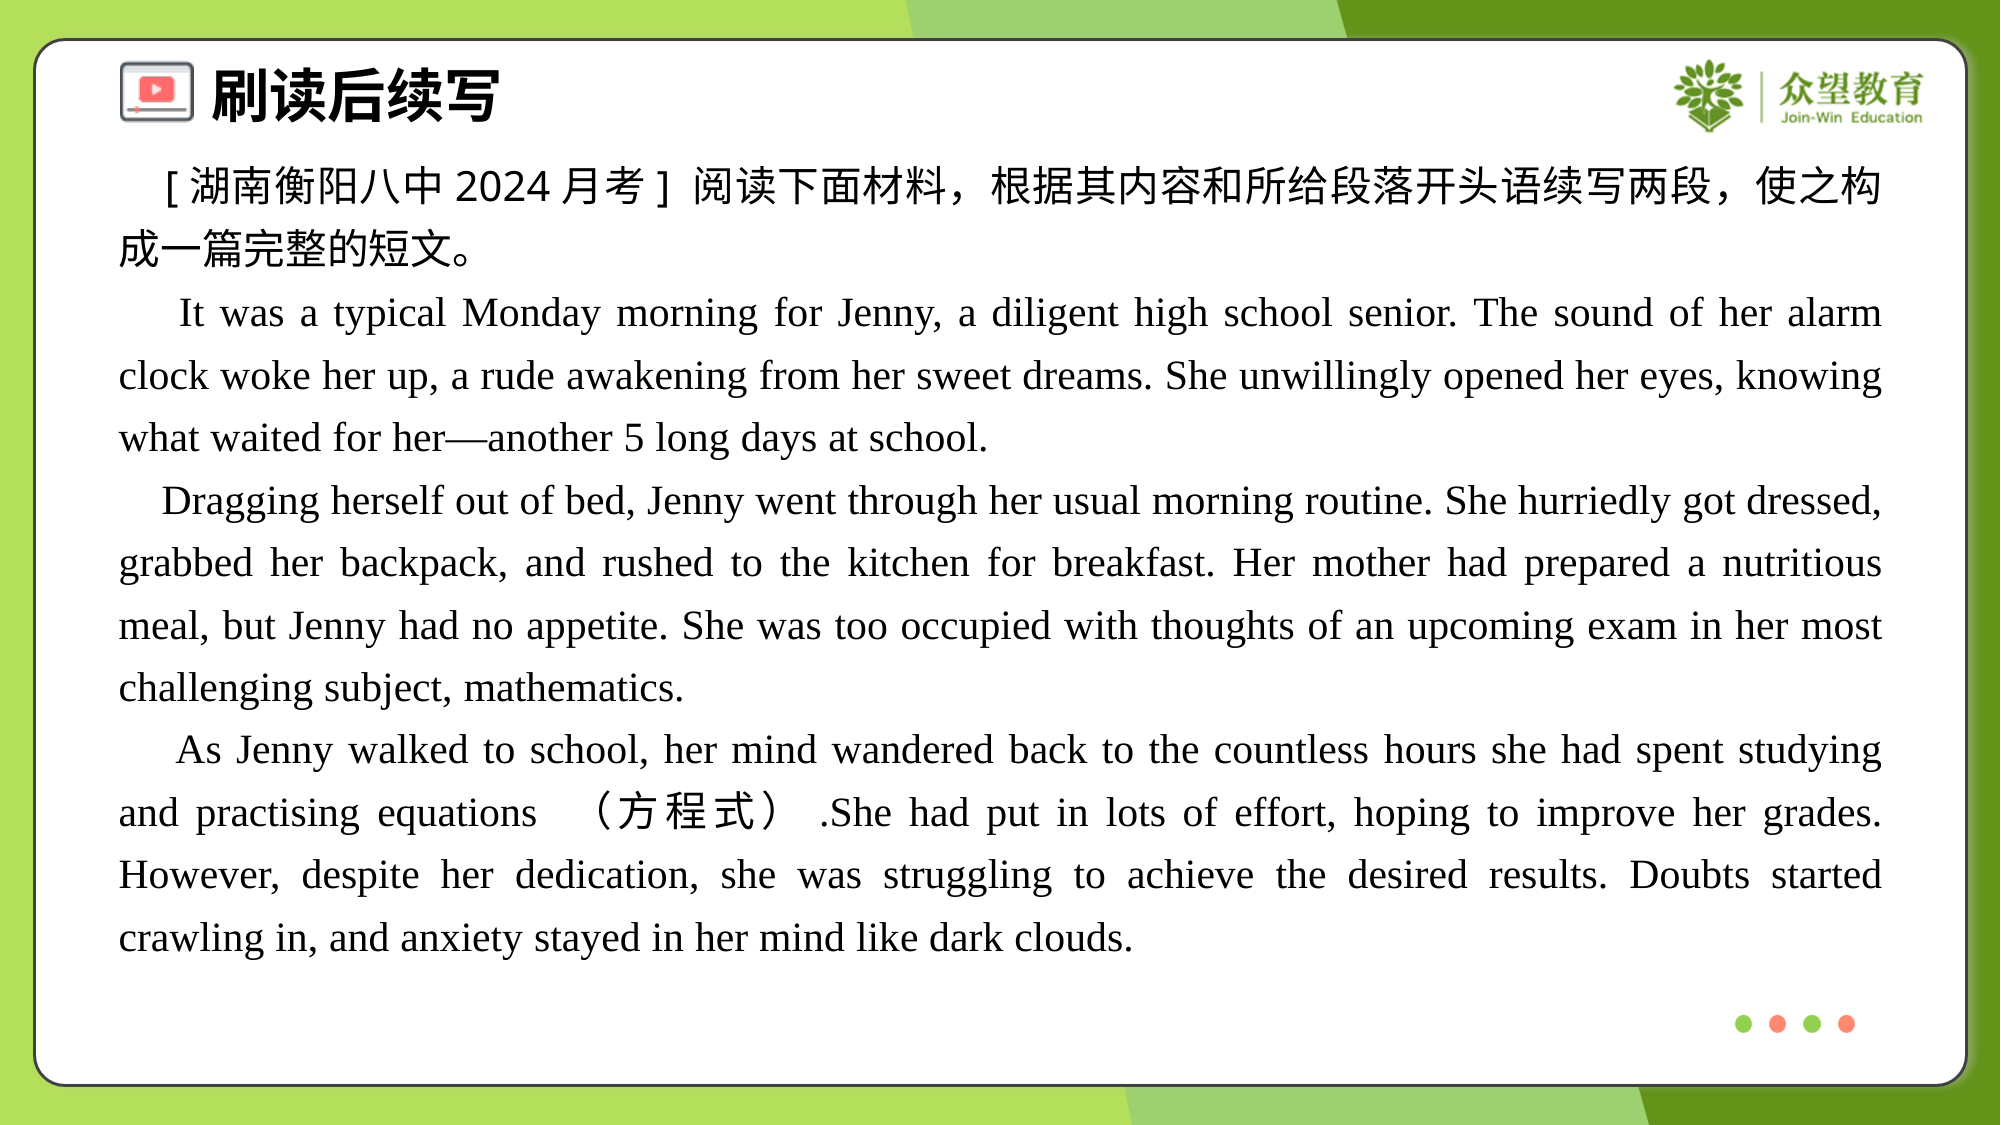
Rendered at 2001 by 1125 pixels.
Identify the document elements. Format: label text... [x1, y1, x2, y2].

text_box [湖南衡阳八中2024月考] 阅读下面材料，根据其内容和所给段落开头语续写两段，使之构成一篇完整的短文。 It was a typical Monday morning for Jenny, a diligent high school senior. The sound of her alarm clock woke her up, a rude awakening from her sweet dreams. She unwillingly opened her eyes, knowing what waited for her—another 5 long days at school. Dragging herself out of bed, Jenny went through her usual morning routine. She hurriedly got dressed, grabbed her backpack, and rushed to the kitchen for breakfast. Her mother had prepared a nutritious meal, but Jenny had no appetite. She was too occupied with thoughts of an upcoming exam in her most challenging subject, mathematics. As Jenny walked to school, her mind wandered back to the countless hours she had spent studying and practising equations （方程式）.She had put in lots of effort, hoping to improve her grades. However, despite her dedication, she was struggling to achieve the desired results. Doubts started crawling in, and anxiety stayed in her mind like dark clouds. [118, 147, 1883, 961]
picture [0, 0, 2000, 1125]
